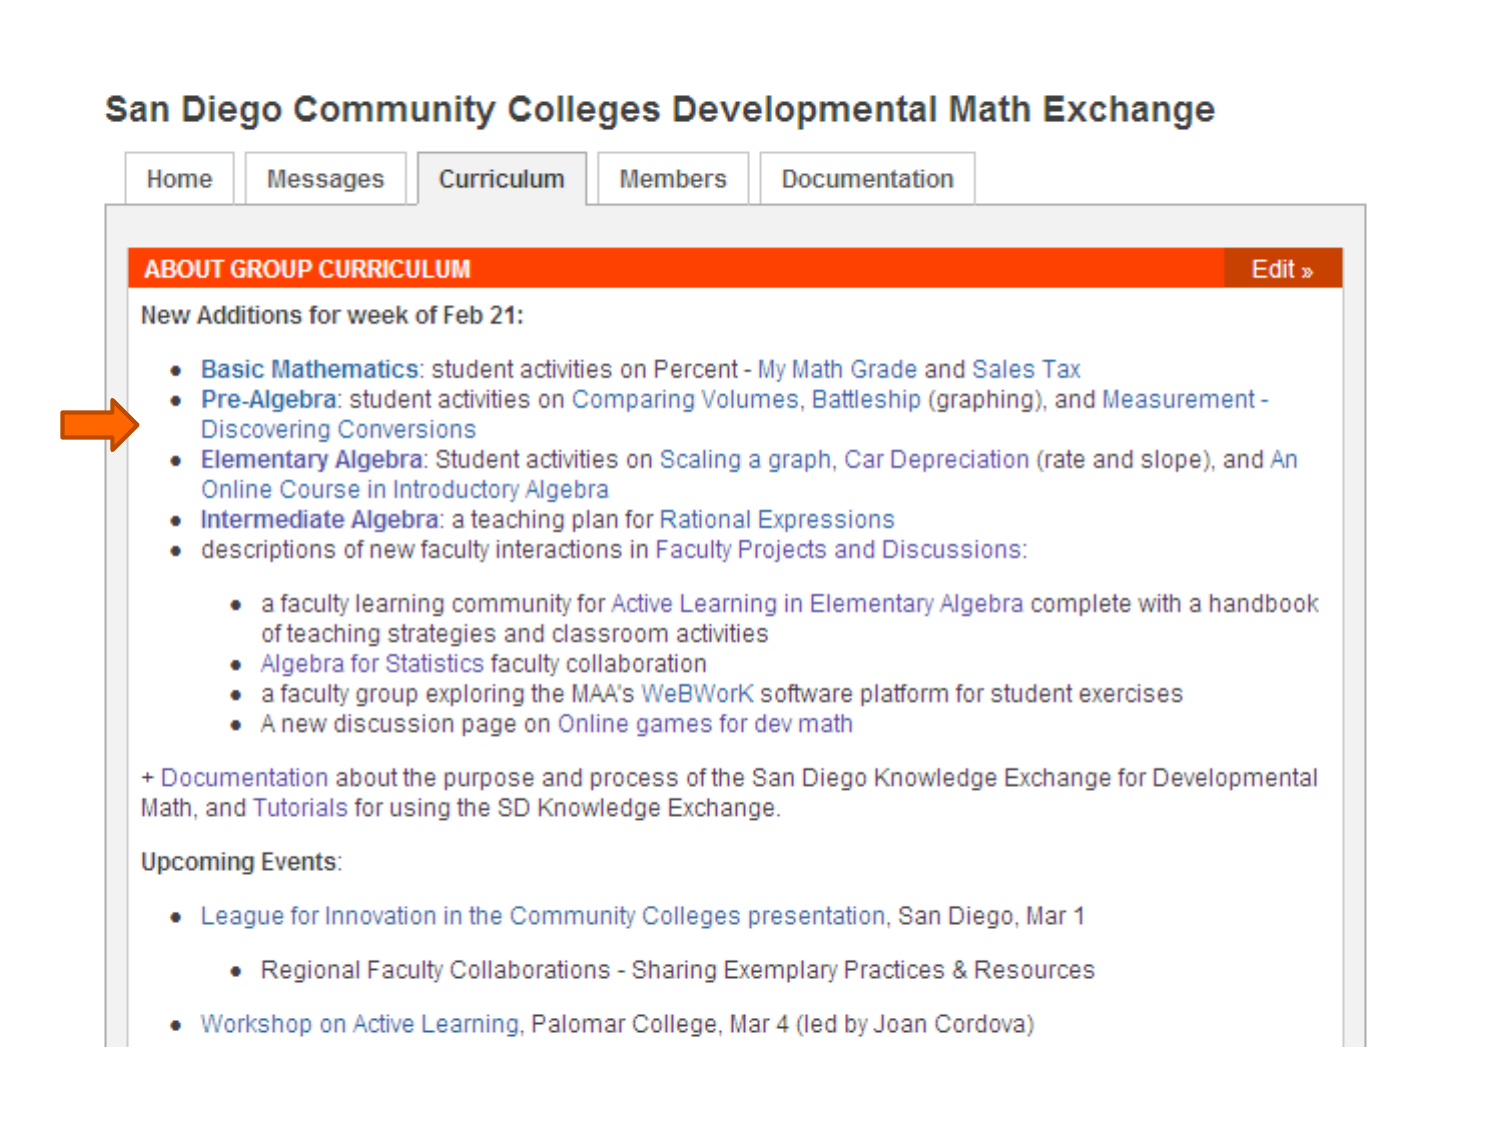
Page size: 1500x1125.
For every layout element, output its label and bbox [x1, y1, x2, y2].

picture [99, 62, 1383, 1048]
text_box [60, 410, 94, 440]
